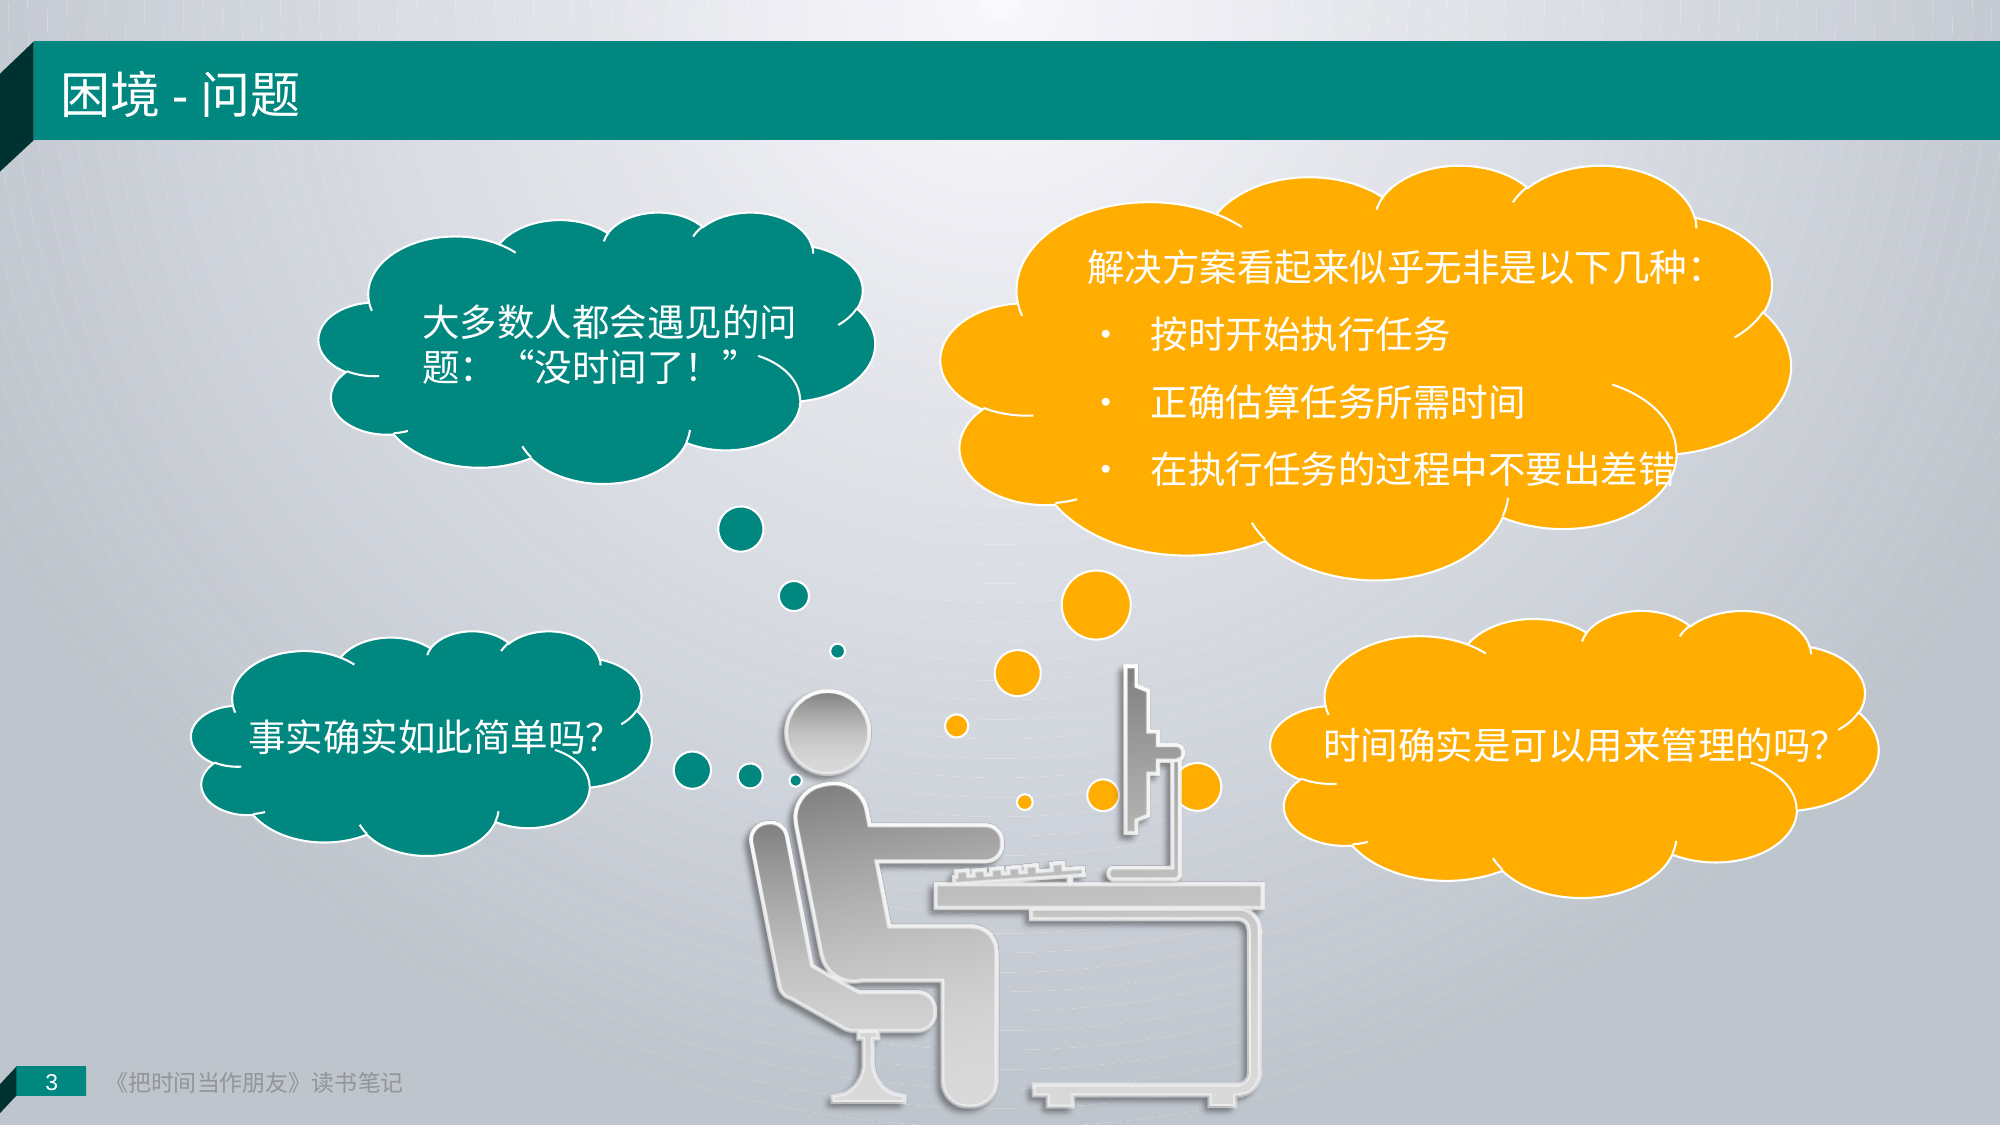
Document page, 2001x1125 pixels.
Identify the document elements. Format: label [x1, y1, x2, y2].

picture [736, 660, 1269, 1122]
text_box [0, 41, 2000, 1117]
